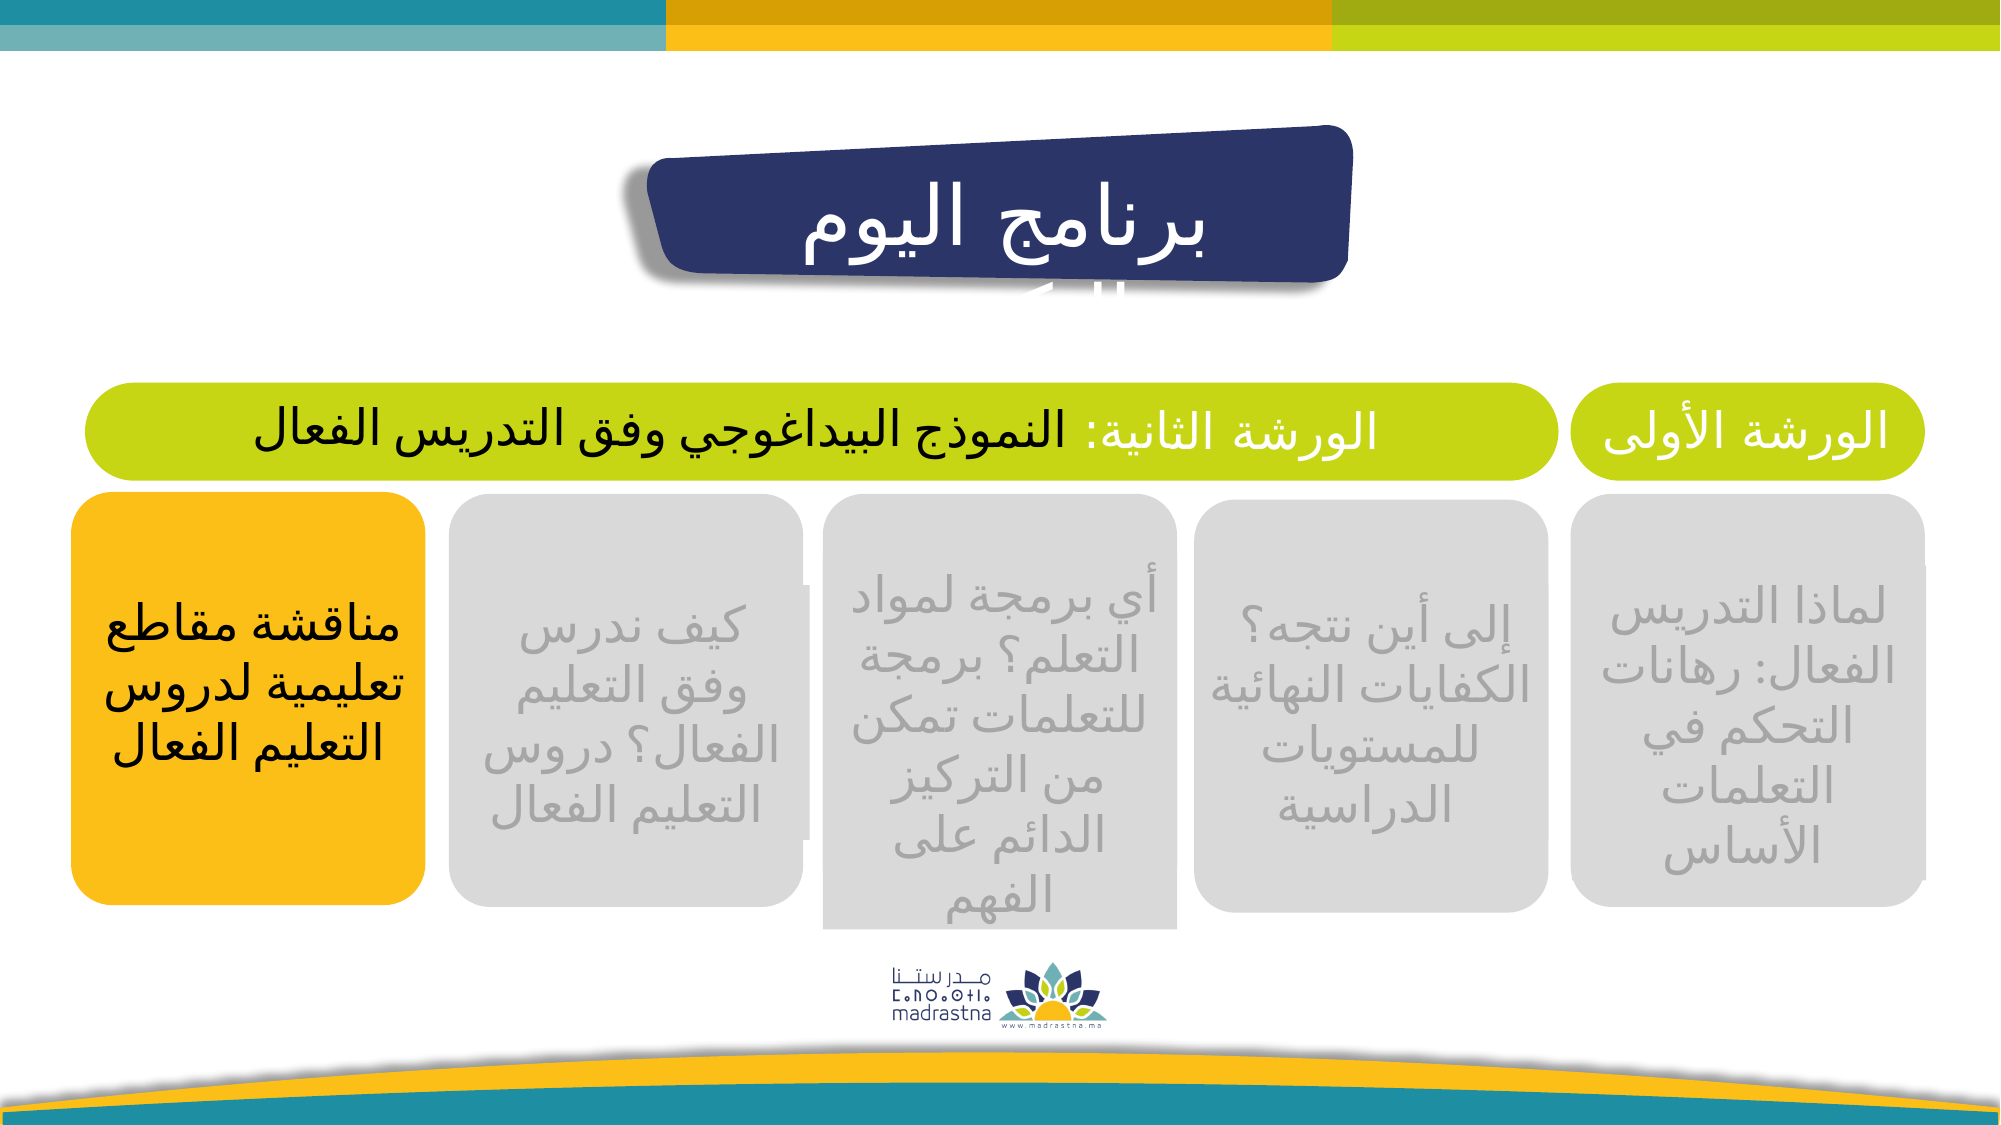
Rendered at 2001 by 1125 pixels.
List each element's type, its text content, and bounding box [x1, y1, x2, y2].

text_box كيف ندرس وفق التعليم الفعال؟ دروس التعليم الفعال [455, 585, 810, 840]
text_box لماذا التدريس الفعال: رهانات التحكم في التعلمات الأساس [1571, 565, 1927, 881]
text_box [1573, 881, 1922, 907]
text_box [1592, 382, 1902, 391]
text_box الورشة الثانية: النموذج البيداغوجي وفق التدريس الفعال [84, 386, 1559, 469]
text_box [71, 491, 426, 906]
text_box [1570, 493, 1925, 872]
text_box مناقشة مقاطع تعليمية لدروس التعليم الفعال [77, 583, 432, 778]
text_box [822, 493, 1178, 554]
text_box [95, 462, 1542, 481]
text_box [116, 382, 1540, 393]
picture [893, 962, 1107, 1028]
text_box [1194, 499, 1549, 585]
text_box أي برمجة لمواد التعلم؟ برمجة للتعلمات تمكن من التركيز الدائم على الفهم [822, 554, 1178, 930]
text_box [0, 0, 2000, 52]
text_box الورشة الأولى [1566, 390, 1927, 467]
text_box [0, 1052, 2000, 1125]
text_box [1194, 840, 1549, 913]
text_box [448, 493, 804, 907]
text_box إلى أين نتجه؟ الكفايات النهائية للمستويات الدراسية [1194, 585, 1549, 840]
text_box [646, 100, 1354, 296]
text_box [1585, 465, 1912, 481]
